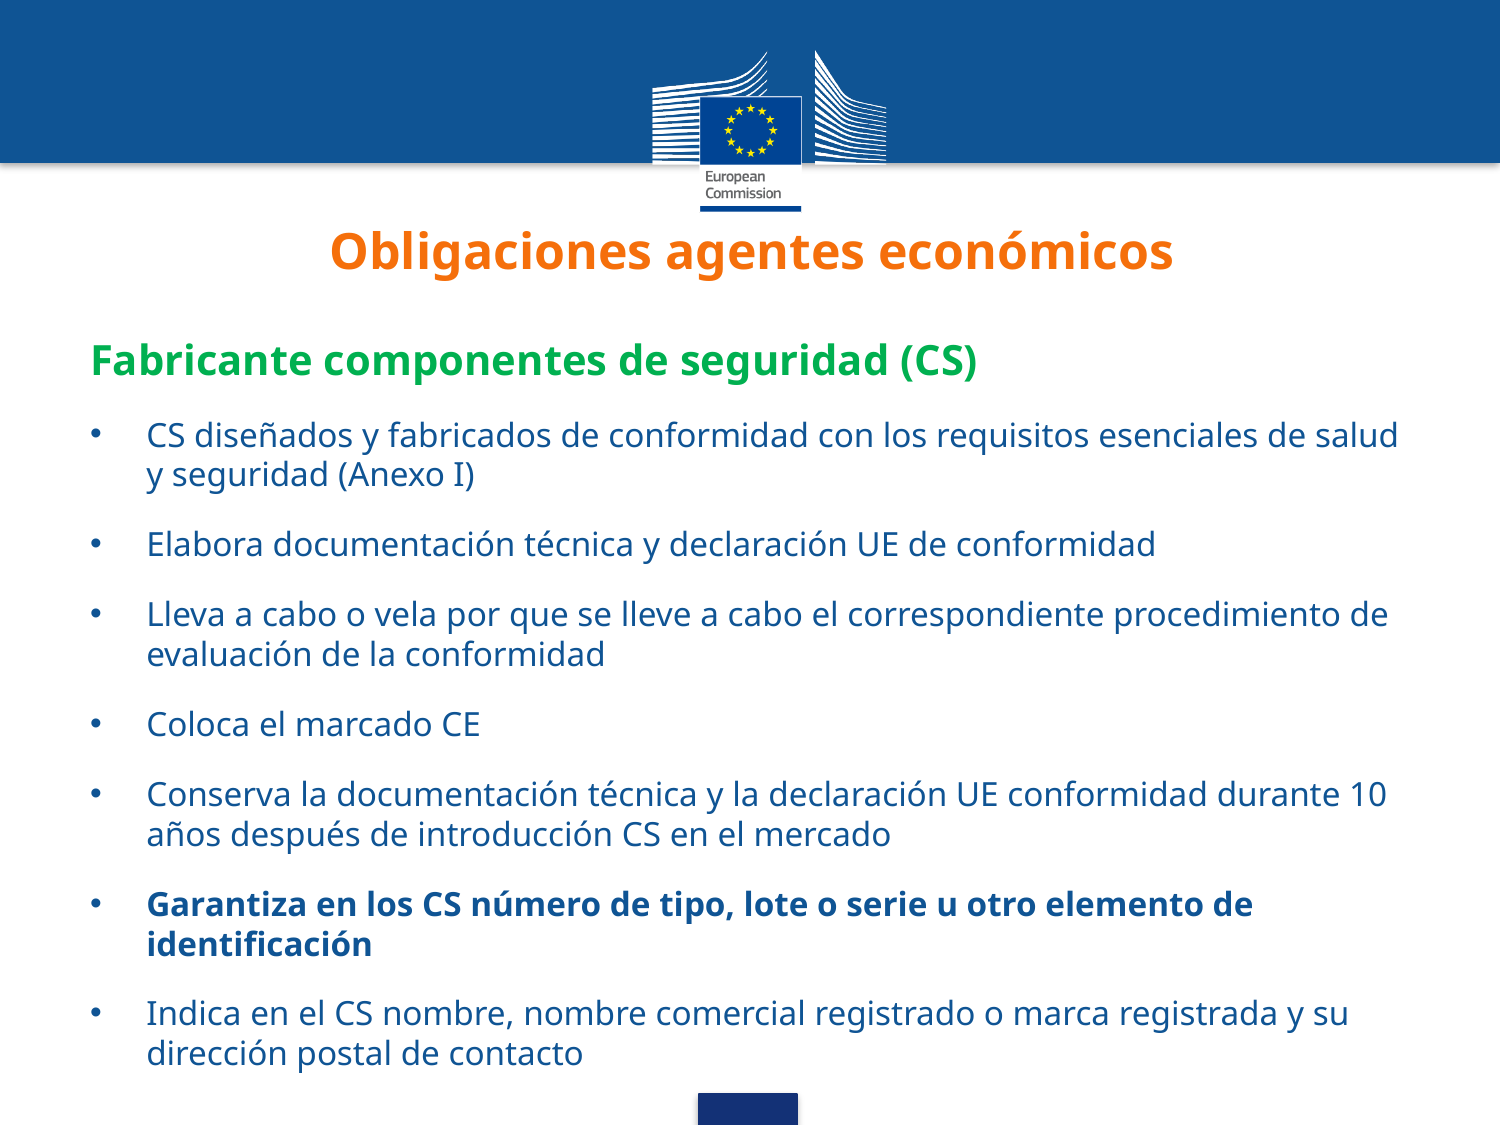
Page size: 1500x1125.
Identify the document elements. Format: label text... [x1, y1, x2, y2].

list Fabricante componentes de seguridad (CS) CS diseñados y fabricados de conformidad con los requisitos esenciales de salud y seguridad (Anexo I) Elabora documentación técnica y declaración UE de conformidad Lleva a cabo o vela por que se lleve a cabo el correspondiente procedimiento de evaluación de la conformidad Coloca el marcado CE Conserva la documentación técnica y la declaración UE conformidad durante 10 años después de introducción CS en el mercado Garantiza en los CS número de tipo, lote o serie u otro elemento de identificación Indica en el CS nombre, nombre comercial registrado o marca registrada y su dirección postal de contacto [74, 326, 1426, 1059]
title Obligaciones agentes económicos [76, 184, 1428, 315]
